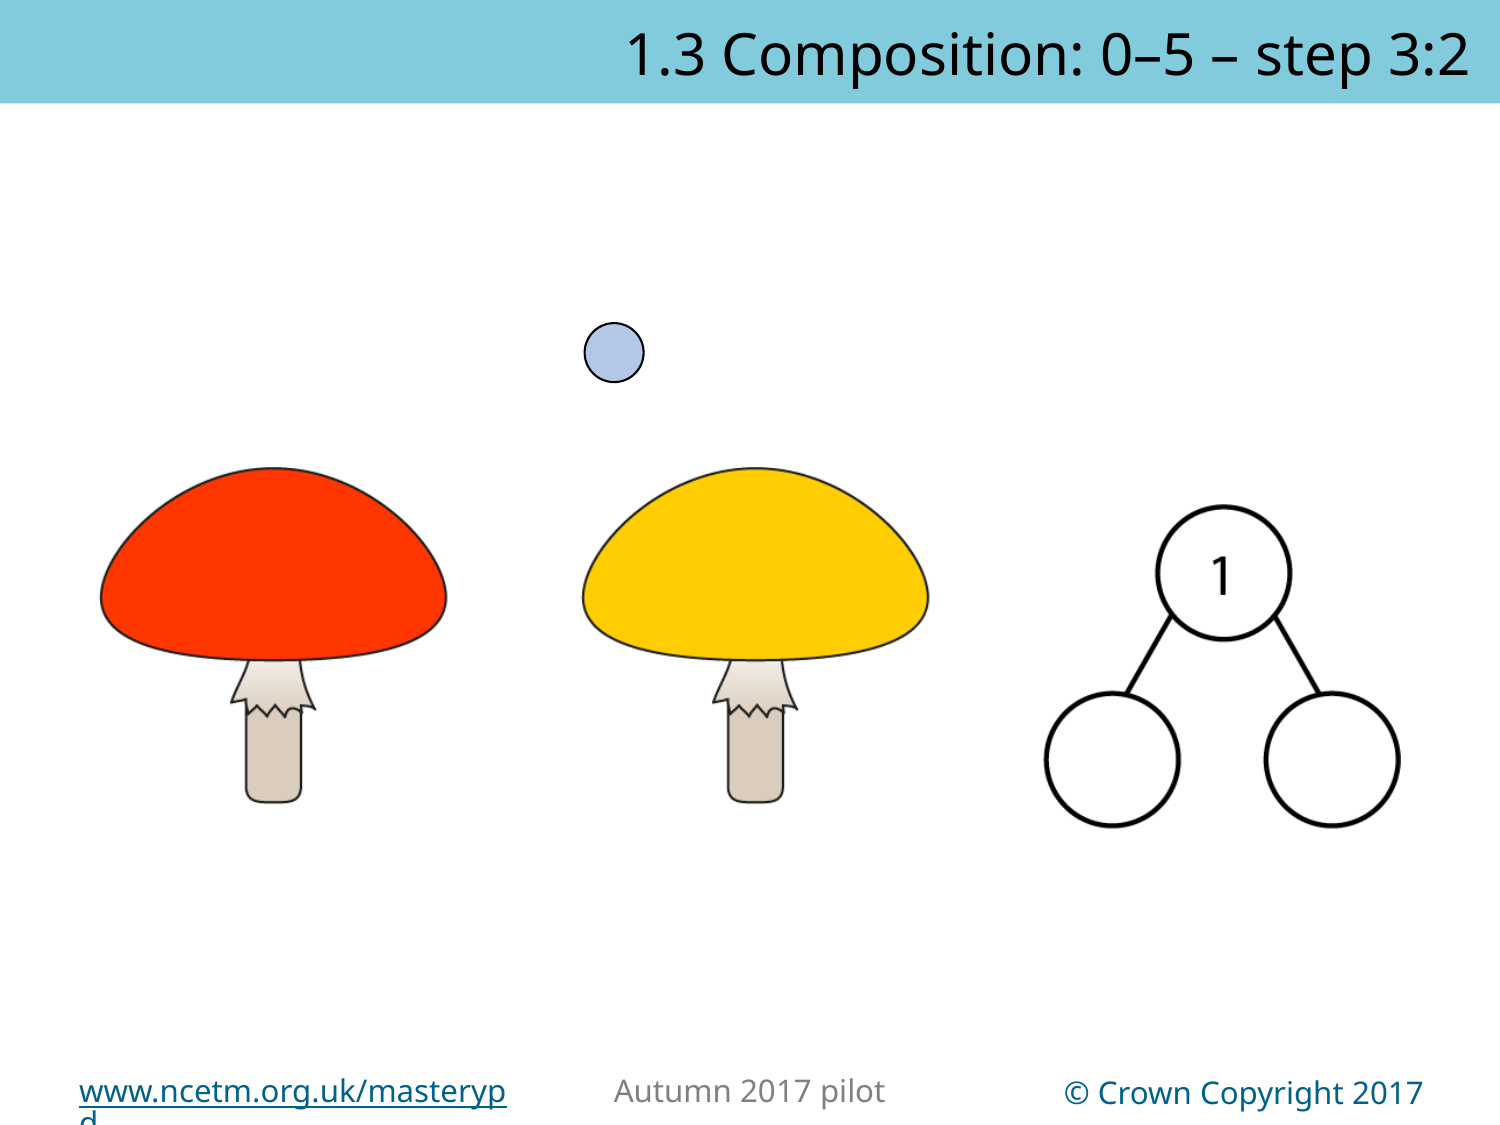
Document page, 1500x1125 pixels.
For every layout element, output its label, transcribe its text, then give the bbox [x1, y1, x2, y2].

picture [99, 467, 1401, 844]
list 1.3 Composition: 0–5 – step 3:2 [0, 0, 1500, 104]
text_box [584, 323, 644, 383]
